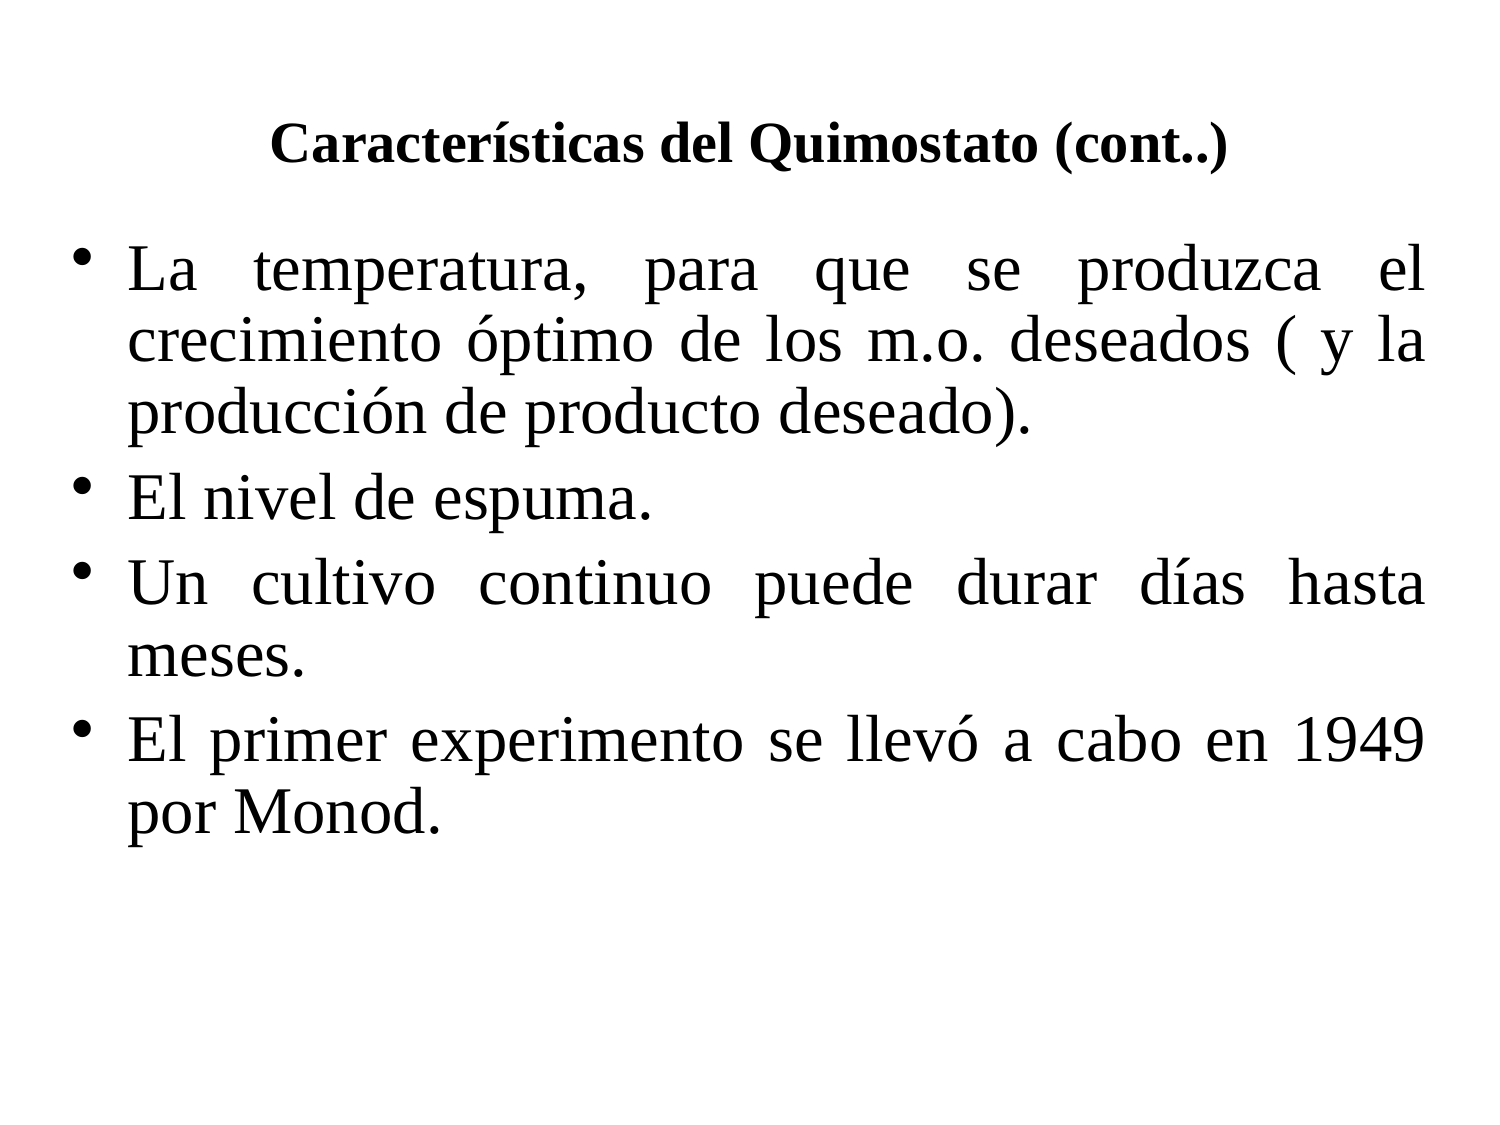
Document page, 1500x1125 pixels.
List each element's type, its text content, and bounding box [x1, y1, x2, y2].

list La temperatura, para que se produzca el crecimiento óptimo de los m.o. deseados ( y la producción de producto deseado). El nivel de espuma. Un cultivo continuo puede durar días hasta meses. El primer experimento se llevó a cabo en 1949 por Monod. [56, 224, 1444, 901]
title Características del Quimostato (cont..) [112, 99, 1388, 224]
